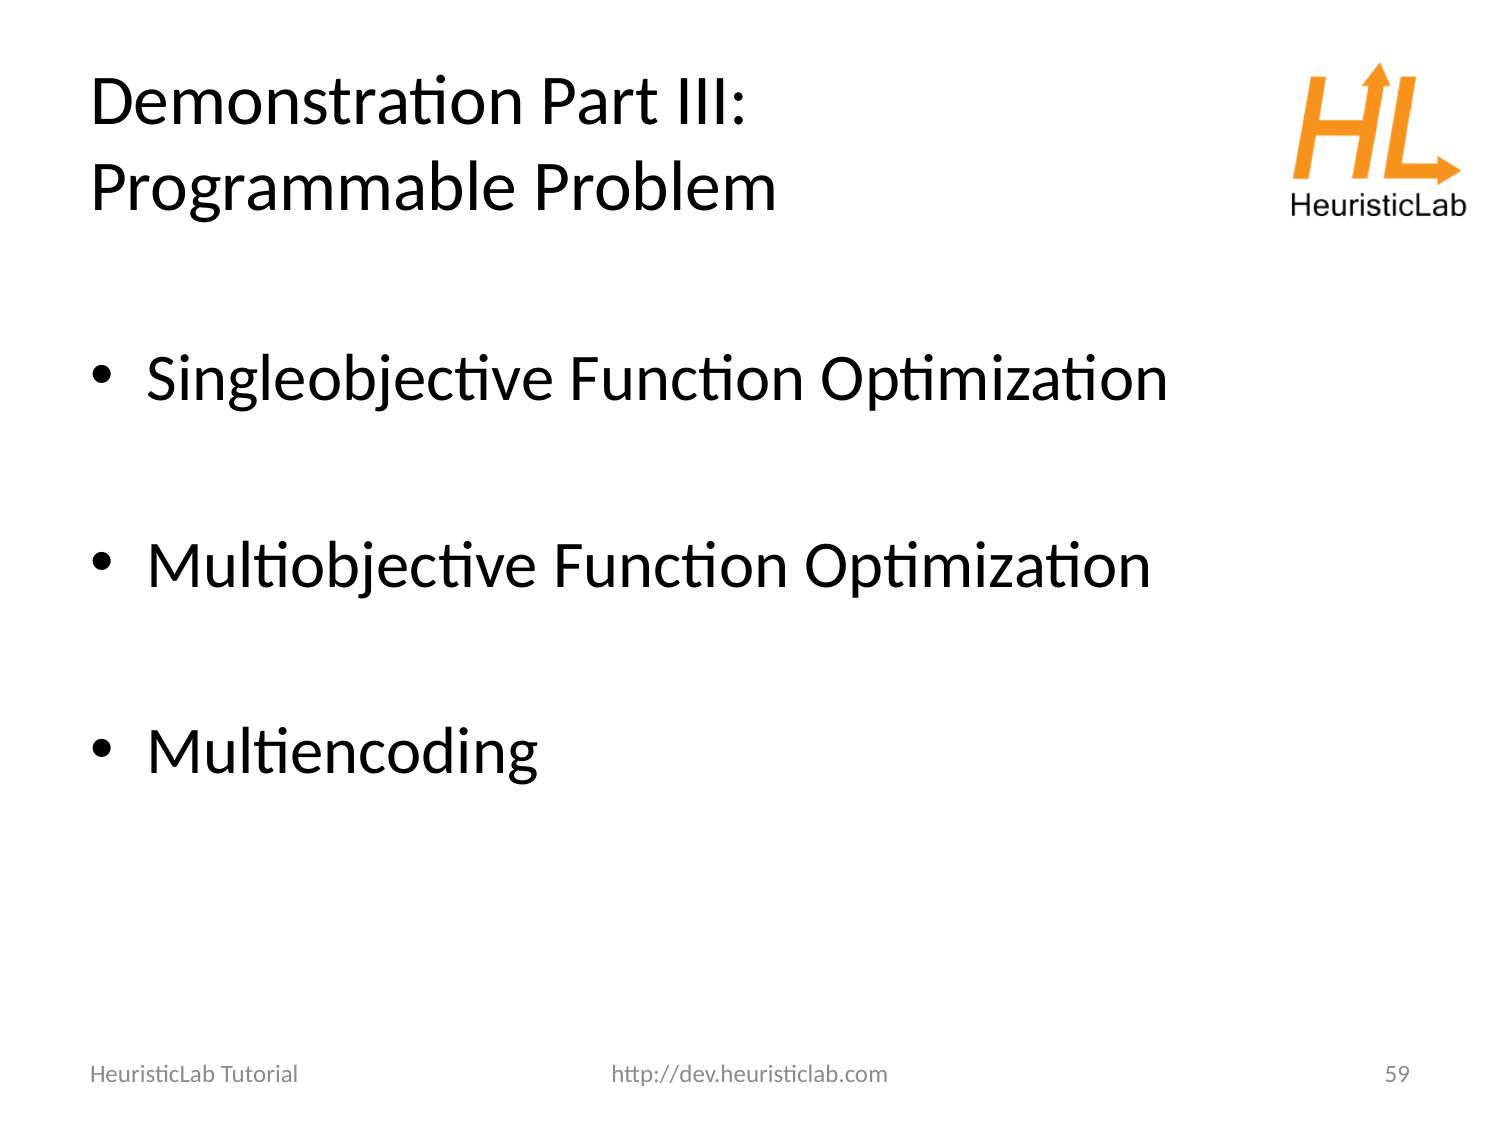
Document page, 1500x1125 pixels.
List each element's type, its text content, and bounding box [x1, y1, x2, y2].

list Singleobjective Function Optimization Multiobjective Function Optimization Multiencoding [75, 262, 1425, 1005]
footer http://dev.heuristiclab.com [512, 1042, 988, 1103]
slide_number HeuristicLab Tutorial [75, 1042, 425, 1103]
picture [1281, 27, 1474, 244]
slide_number 59 [1074, 1042, 1425, 1103]
title Demonstration Part III: Programmable Problem [75, 45, 1282, 233]
